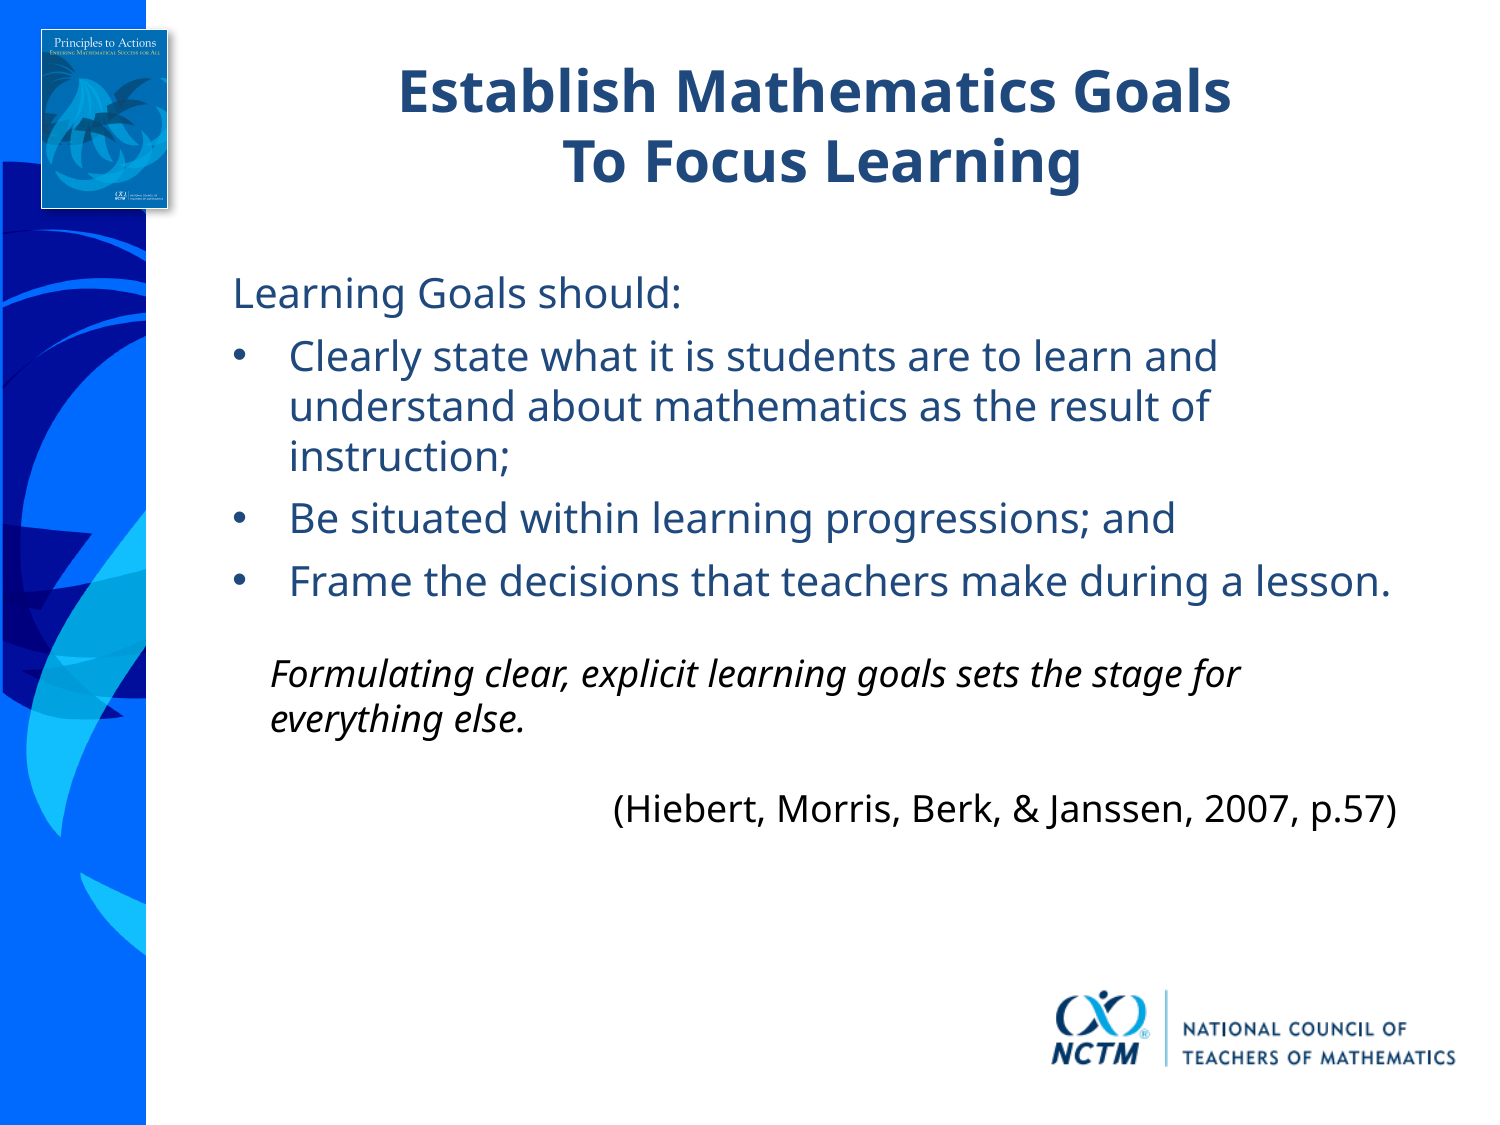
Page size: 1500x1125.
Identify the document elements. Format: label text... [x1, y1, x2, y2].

text_box Establish Mathematics Goals To Focus Learning [170, 29, 1500, 218]
picture [1034, 969, 1474, 1085]
text_box Learning Goals should: Clearly state what it is students are to learn and understand about mathematics as the result of instruction; Be situated within learning progressions; and Frame the decisions that teachers make during a lesson. Formulating clear, explicit learning goals sets the stage for everything else. (Hiebert, Morris, Berk, & Janssen, 2007, p.57) [217, 259, 1413, 947]
picture [0, 0, 168, 1125]
